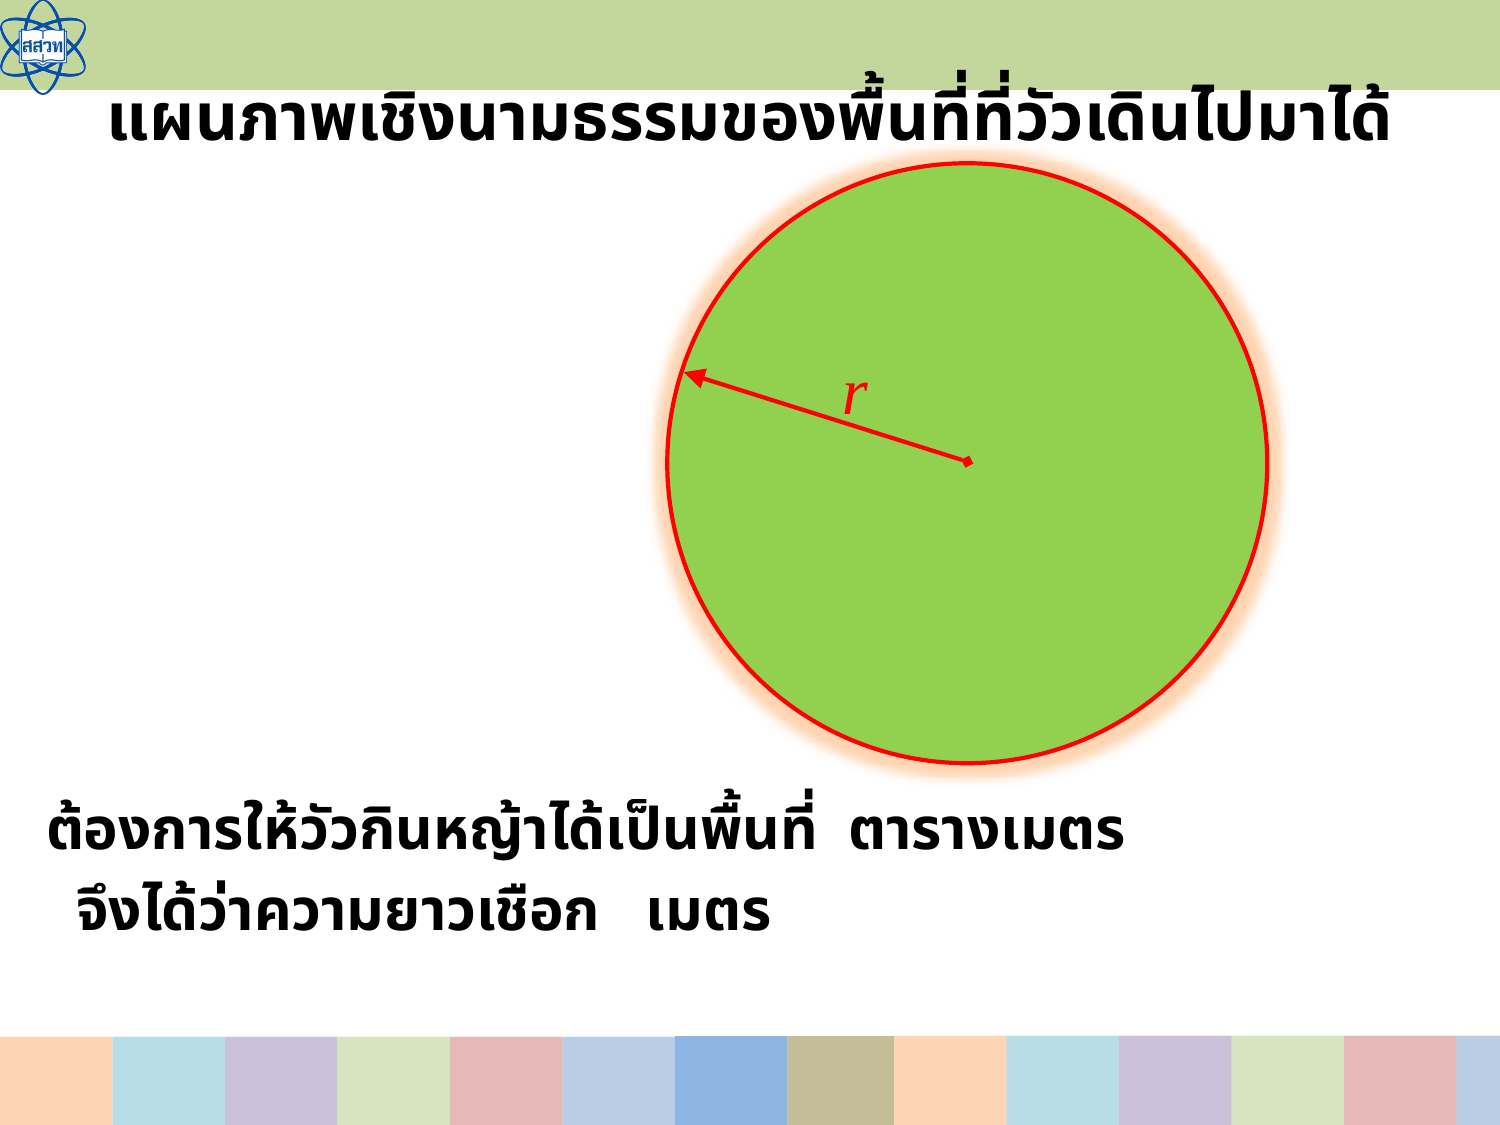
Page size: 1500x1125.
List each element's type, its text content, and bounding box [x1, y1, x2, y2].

text_box แผนภาพเชิงนามธรรมของพื้นที่ที่วัวเดินไปมาได้ [92, 66, 1408, 161]
text_box [665, 161, 1270, 766]
picture [0, 0, 86, 95]
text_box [683, 340, 968, 462]
